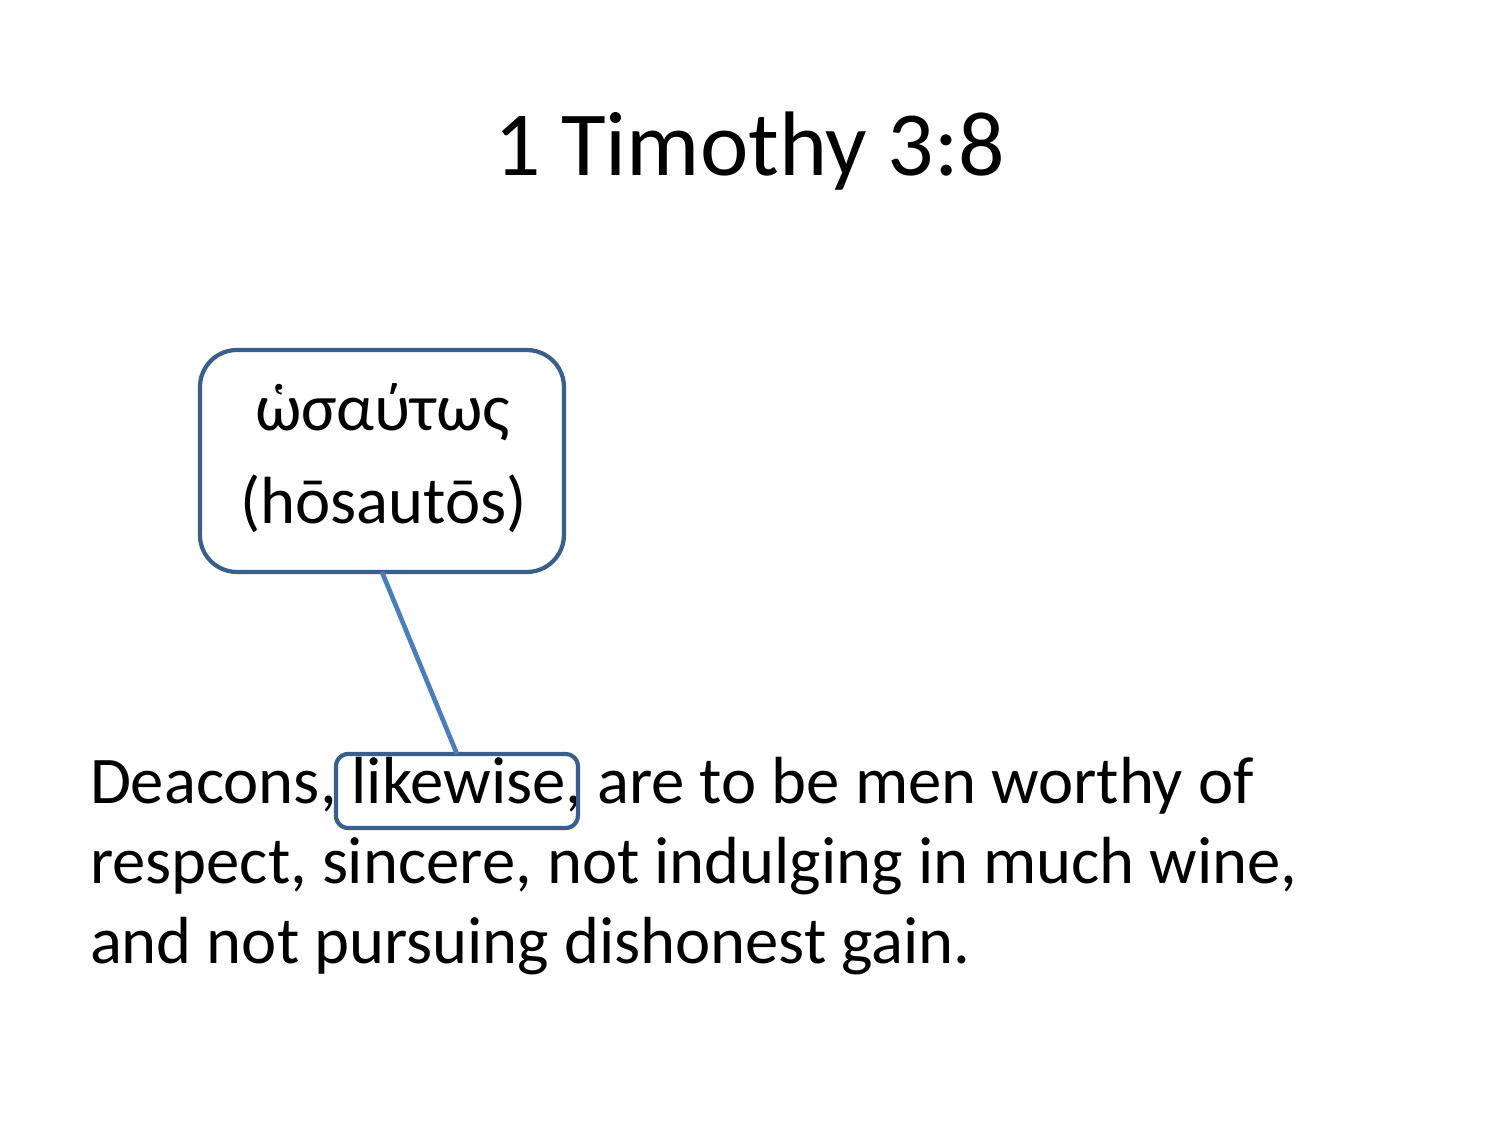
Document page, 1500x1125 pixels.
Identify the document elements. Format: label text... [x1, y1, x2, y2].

text_box [333, 751, 581, 831]
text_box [381, 571, 458, 755]
text_box [197, 347, 567, 575]
title 1 Timothy 3:8 [75, 45, 1425, 233]
list ὡσαύτως (hōsautōs) Deacons, likewise, are to be men worthy of respect, sincere, not indulging in much wine, and not pursuing dishonest gain. [75, 262, 1425, 1005]
